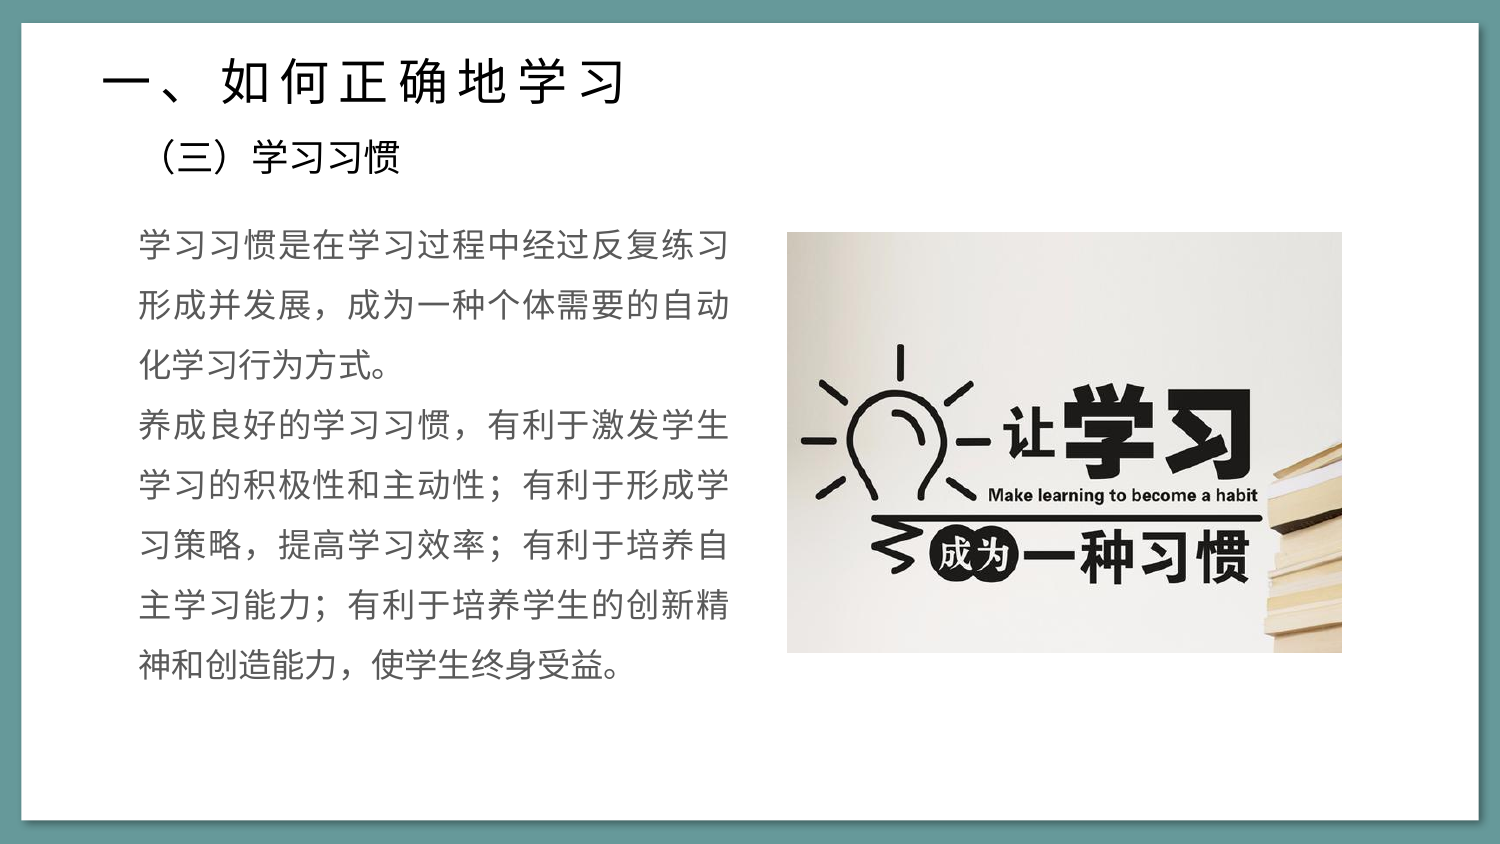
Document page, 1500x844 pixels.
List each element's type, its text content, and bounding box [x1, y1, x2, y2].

text_box （三）学习习惯 [124, 126, 417, 187]
picture [787, 232, 1343, 654]
text_box 学习习惯是在学习过程中经过反复练习形成并发展，成为一种个体需要的自动化学习行为方式。 养成良好的学习习惯，有利于激发学生学习的积极性和主动性；有利于形成学习策略，提高学习效率；有利于培养自主学习能力；有利于培养学生的创新精神和创造能力，使学生终身受益。 [123, 197, 745, 692]
text_box 一、如何正确地学习 [88, 43, 788, 117]
